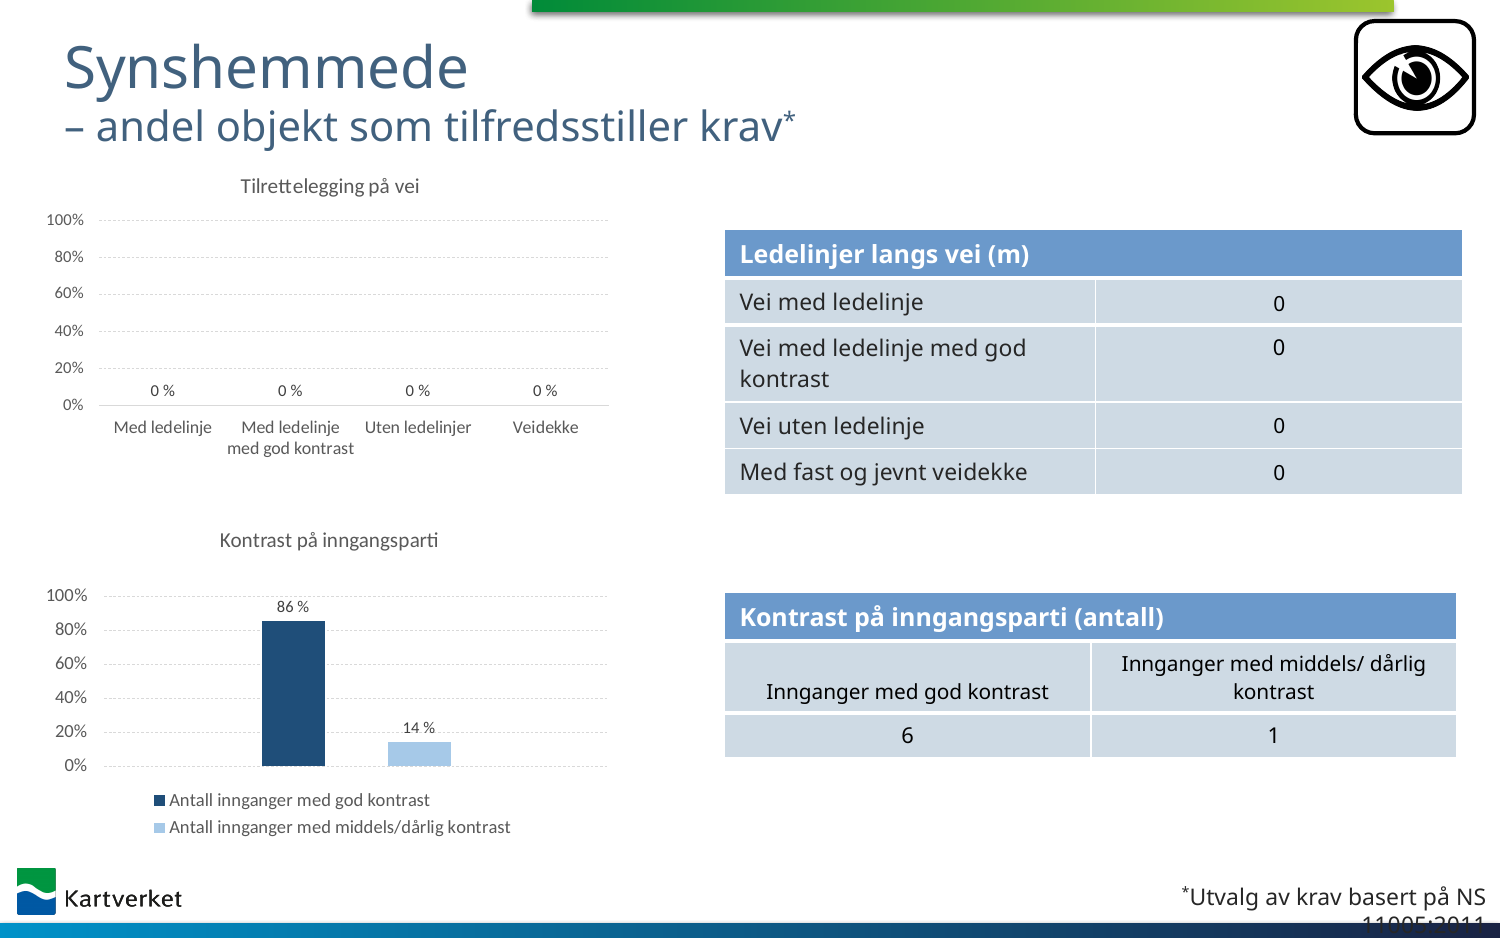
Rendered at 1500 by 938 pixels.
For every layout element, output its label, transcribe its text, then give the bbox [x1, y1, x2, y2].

table_cell 1 [1092, 715, 1456, 757]
table_cell 6 [725, 715, 1090, 757]
picture [41, 520, 618, 846]
table_cell 0 [1096, 403, 1462, 448]
table_cell 0 [1096, 327, 1462, 401]
table_header Kontrast på inngangsparti (antall) [725, 593, 1456, 639]
table_cell 0 [1096, 280, 1462, 323]
table_cell Innganger med middels/ dårlig kontrast [1092, 643, 1456, 711]
text_box Synshemmede – andel objekt som tilfredsstiller krav* [49, 24, 1431, 158]
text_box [1355, 20, 1475, 134]
table_cell Vei med ledelinje [725, 280, 1095, 323]
table_cell Vei uten ledelinje [725, 403, 1095, 448]
table_cell 0 [1096, 449, 1462, 494]
table_cell Innganger med god kontrast [725, 643, 1090, 711]
table_header Ledelinjer langs vei (m) [725, 230, 1462, 276]
table_cell Med fast og jevnt veidekke [725, 449, 1095, 494]
text_box *Utvalg av krav basert på NS 11005:2011 [1068, 873, 1500, 938]
picture [41, 166, 619, 492]
table_cell Vei med ledelinje med god kontrast [725, 327, 1095, 401]
